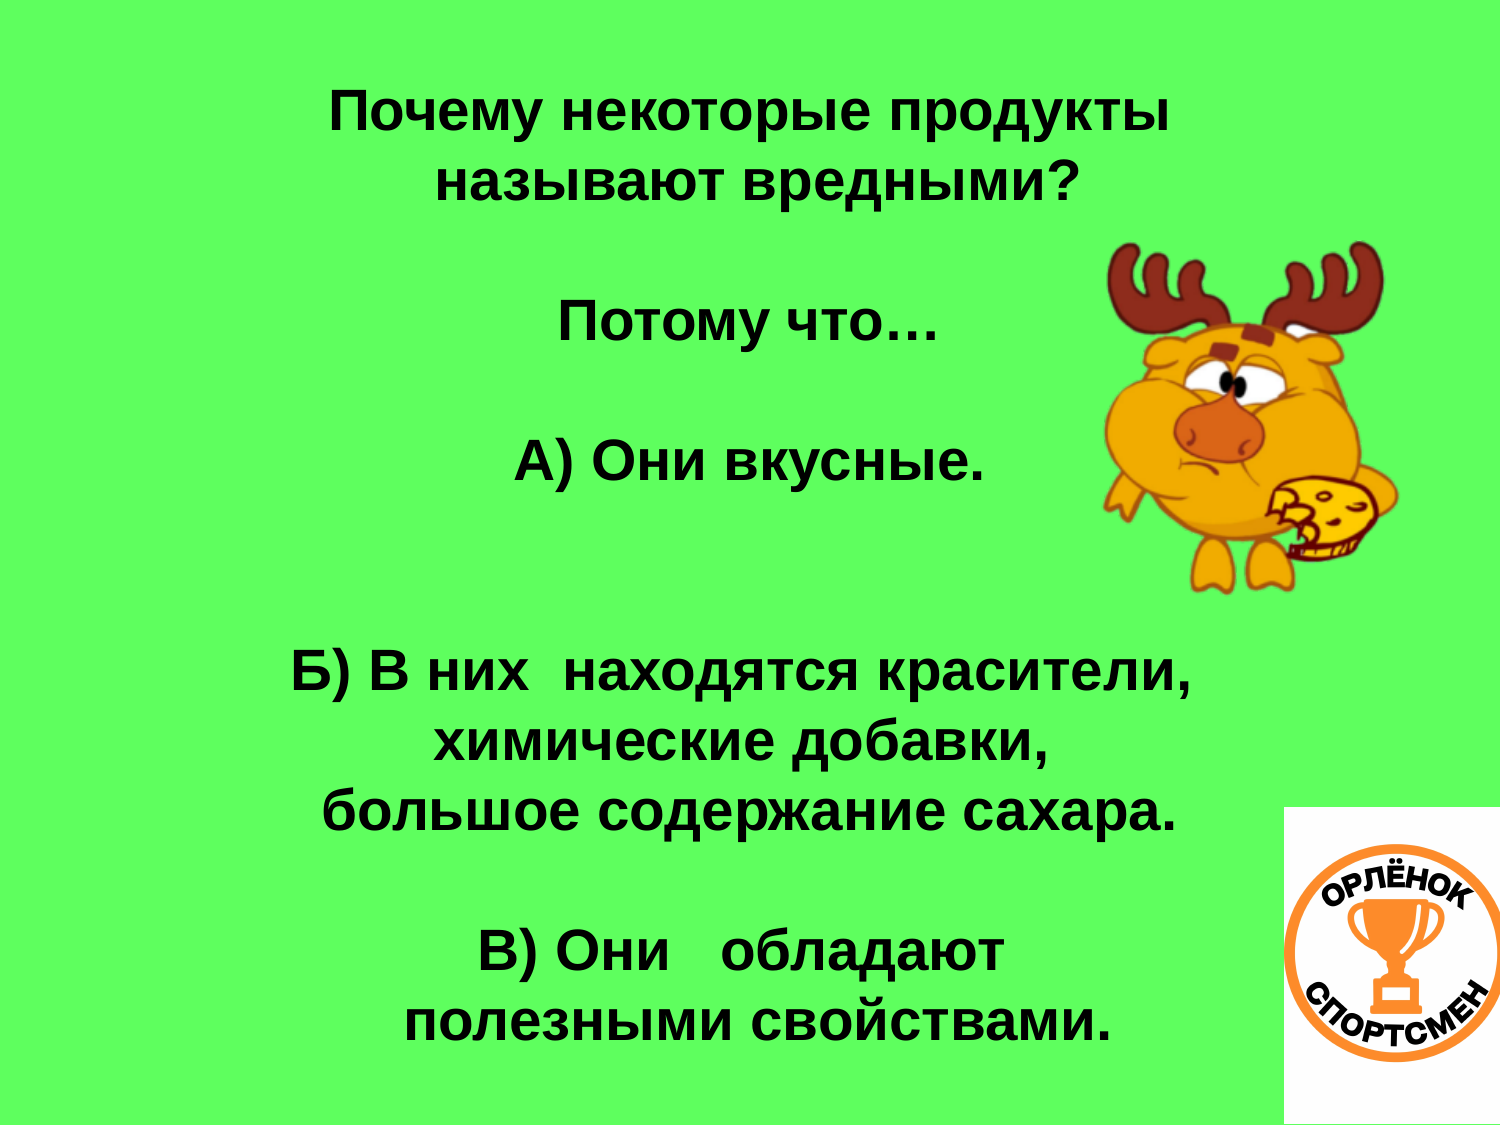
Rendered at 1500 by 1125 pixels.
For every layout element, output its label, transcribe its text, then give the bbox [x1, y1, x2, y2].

picture [1283, 807, 1500, 1124]
picture [1033, 204, 1460, 620]
text_box Почему некоторые продукты называют вредными? Потому что… А) Они вкусные. Б) В них находятся красители, химические добавки, большое содержание сахара. В) Они обладают полезными свойствами. [0, 0, 1500, 1125]
